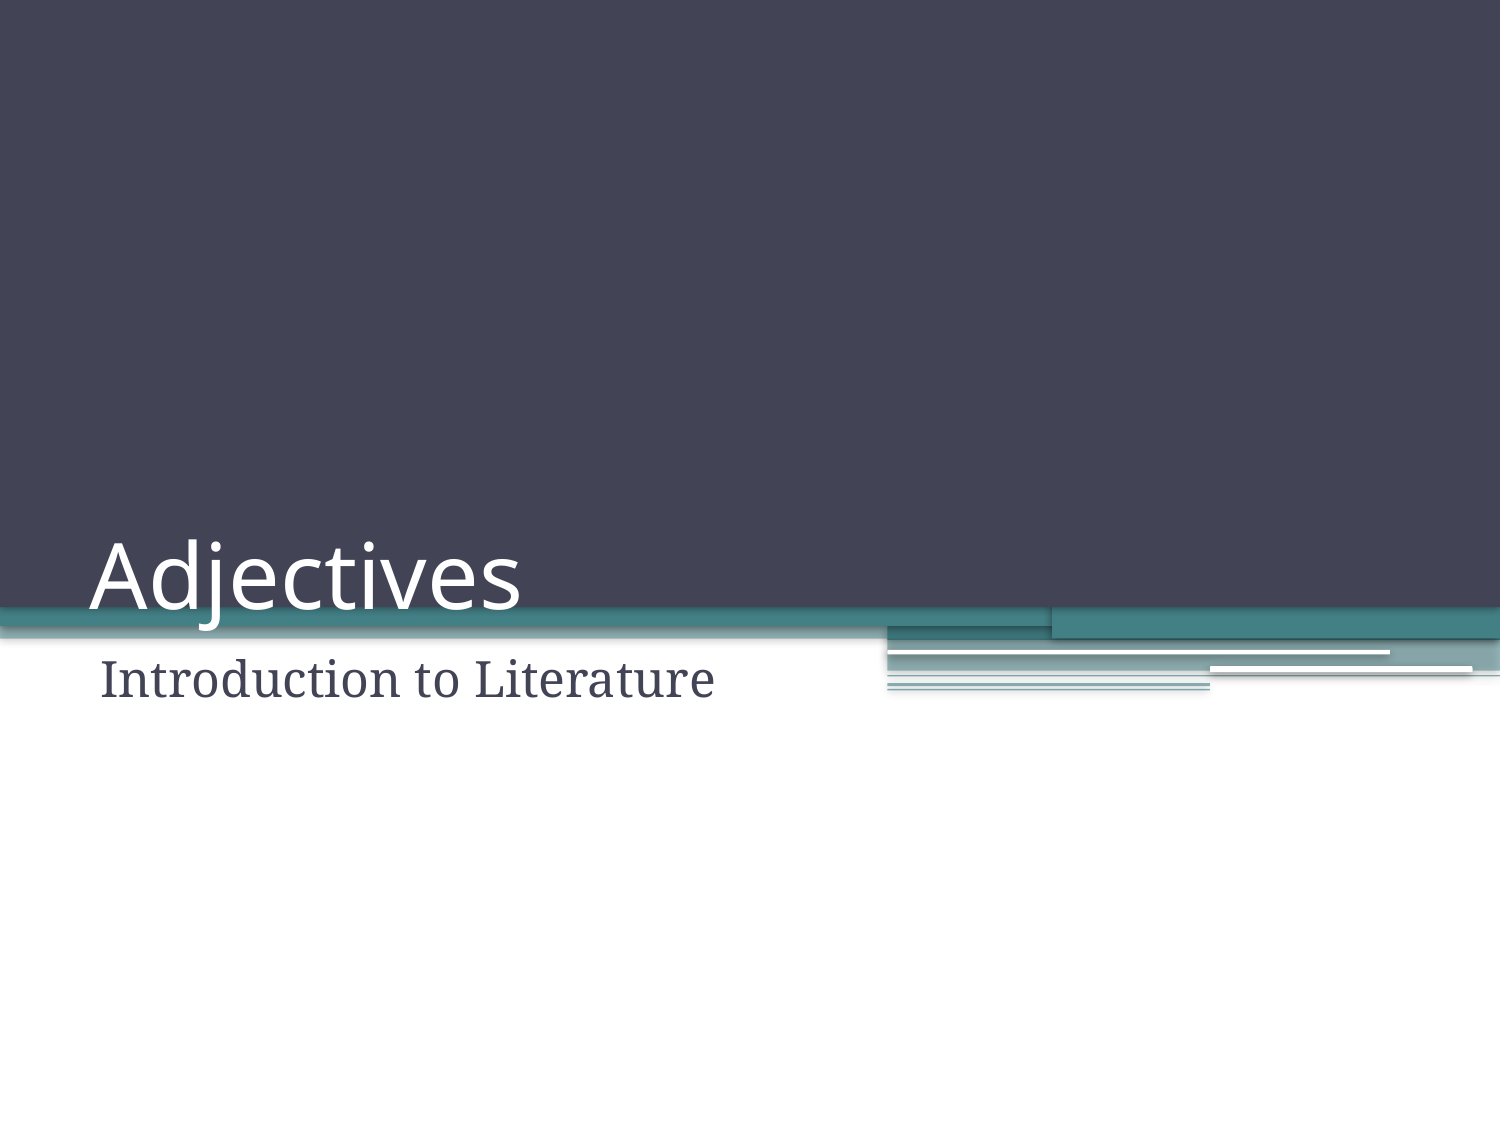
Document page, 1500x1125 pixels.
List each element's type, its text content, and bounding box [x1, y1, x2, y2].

subtitle Introduction to Literature [75, 639, 888, 928]
title Adjectives [75, 394, 1463, 636]
